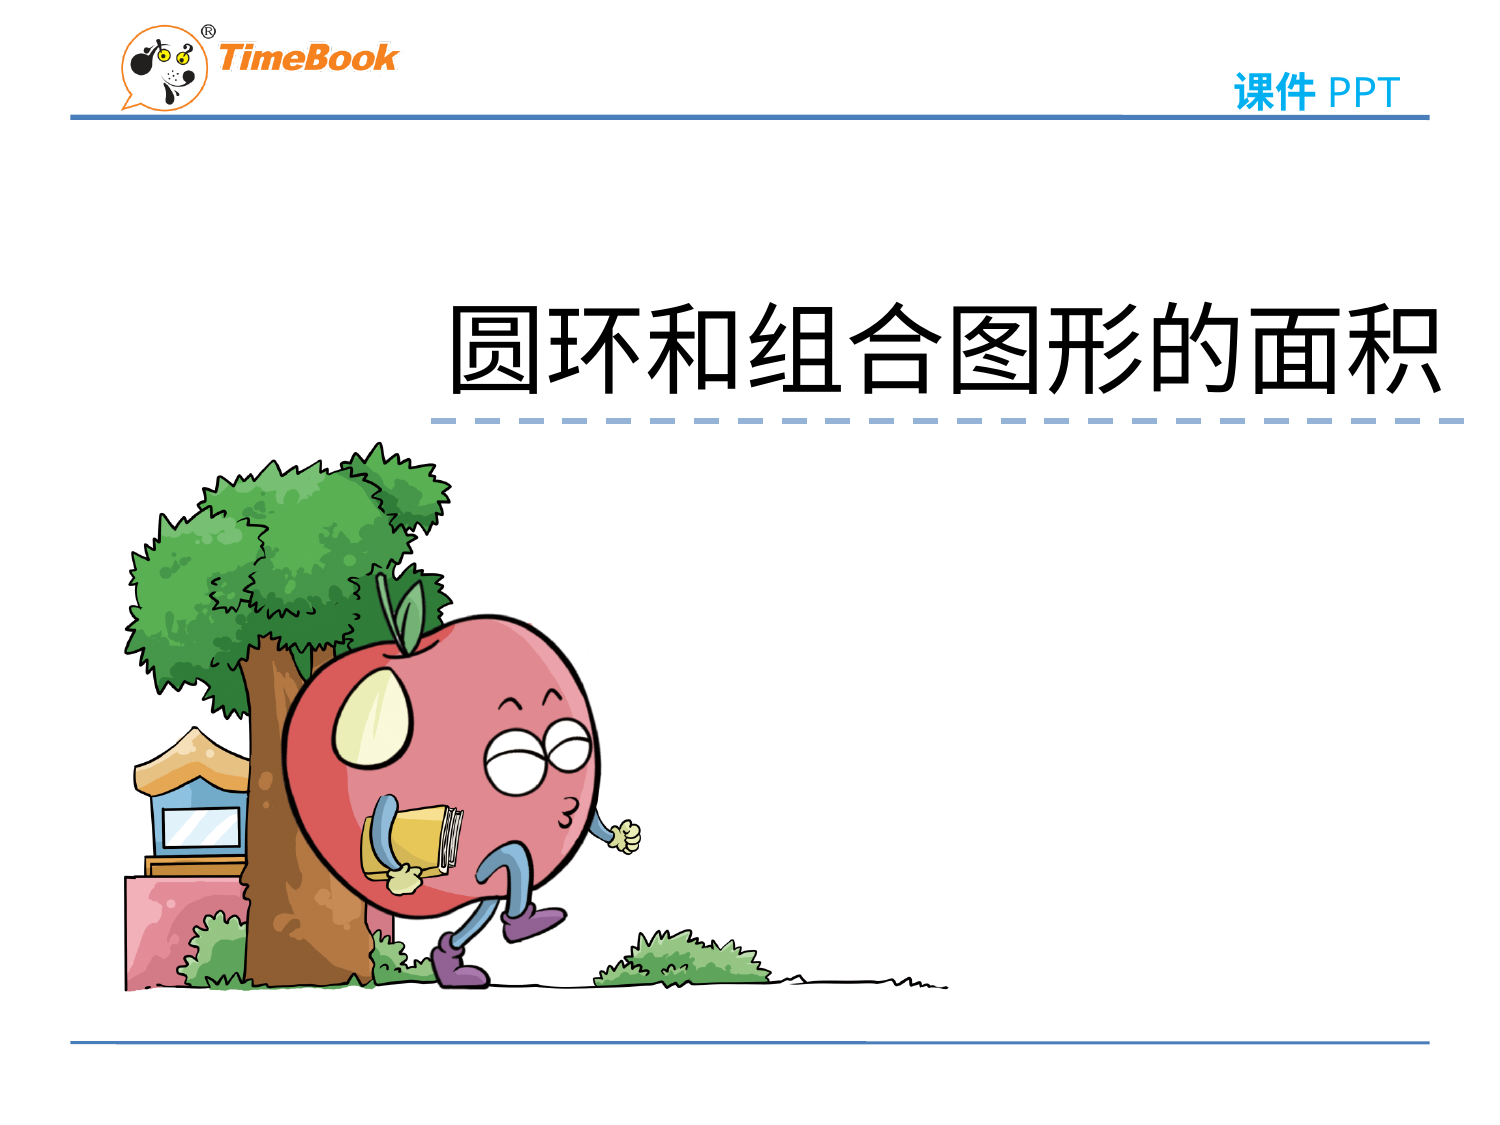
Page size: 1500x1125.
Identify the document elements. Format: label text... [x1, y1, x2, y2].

picture [111, 432, 961, 1011]
picture [118, 22, 408, 113]
text_box 圆环和组合图形的面积 [431, 279, 1494, 414]
